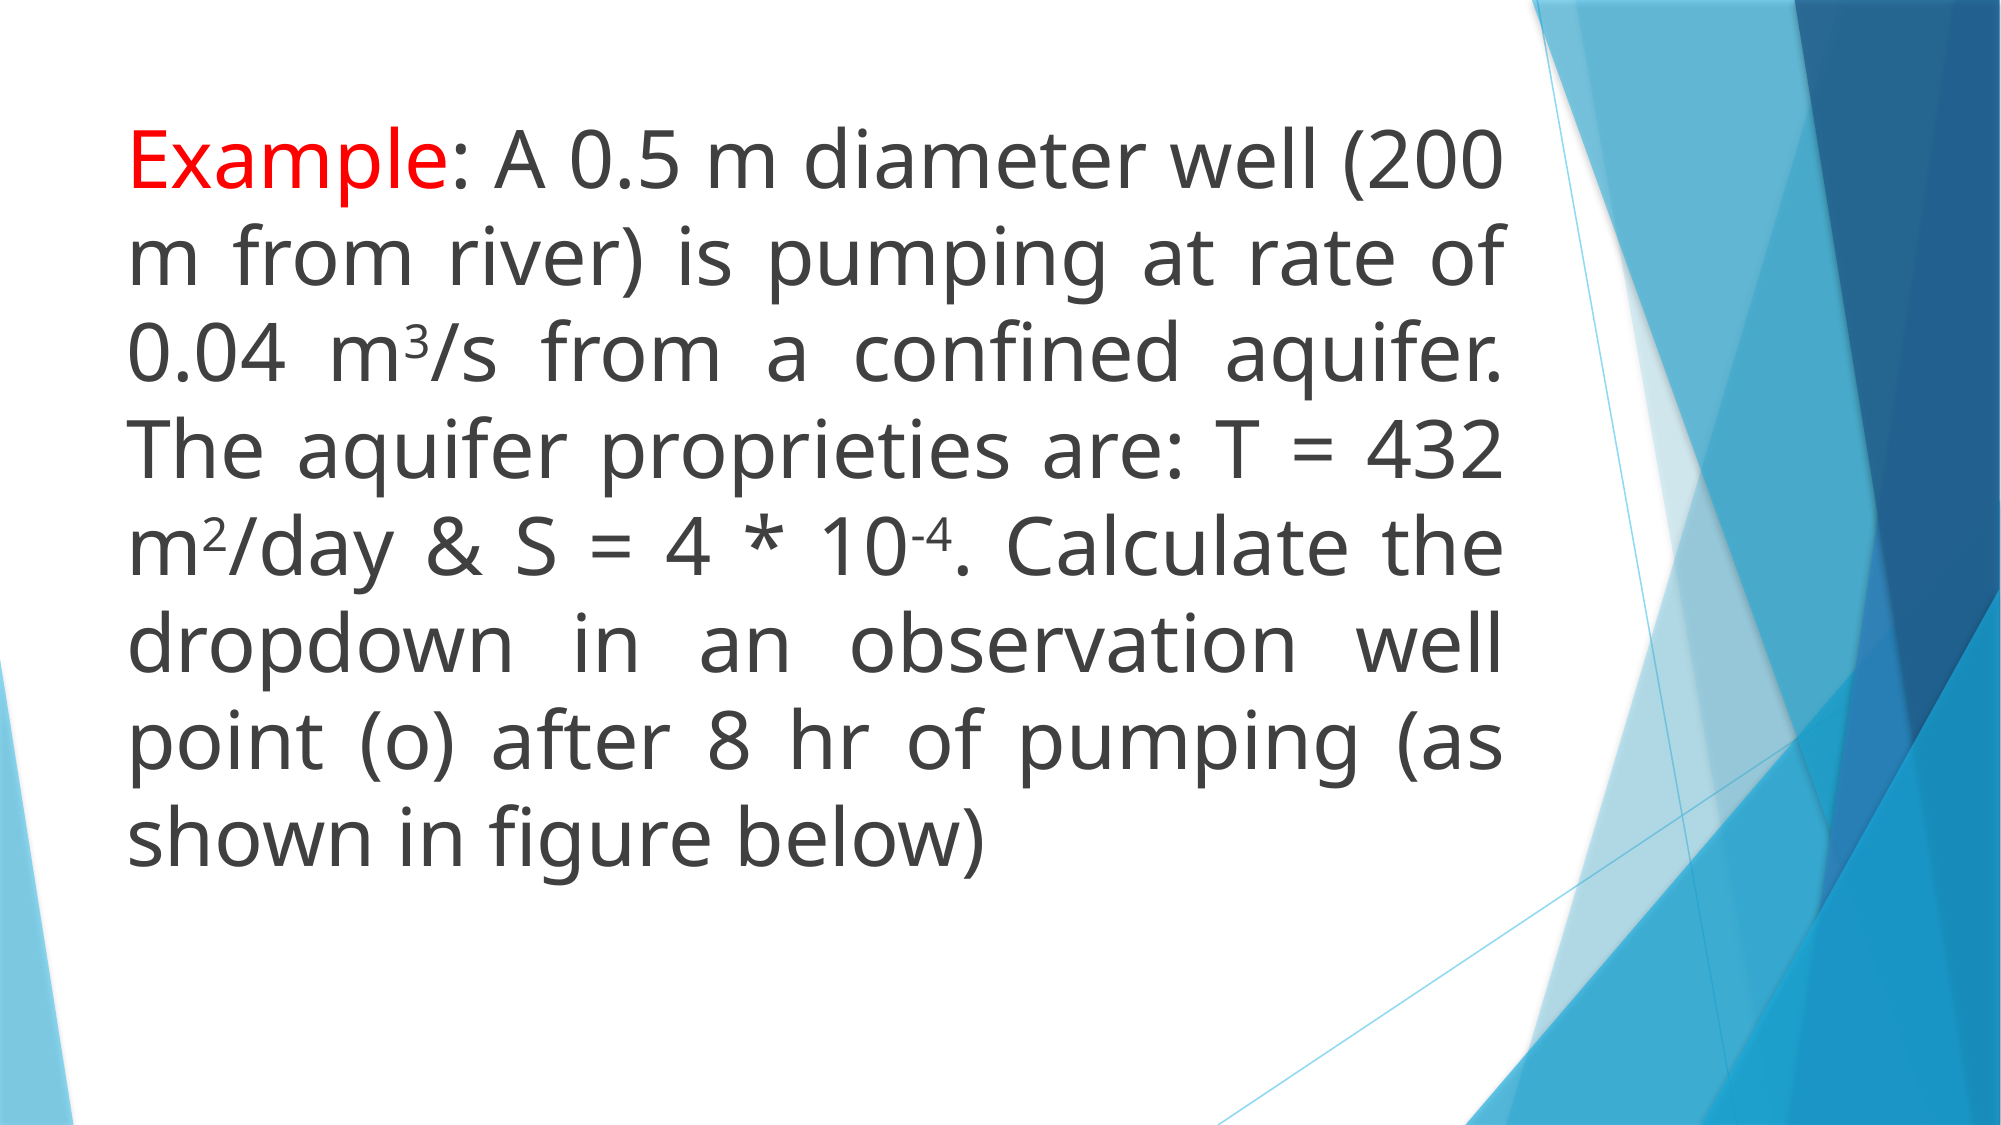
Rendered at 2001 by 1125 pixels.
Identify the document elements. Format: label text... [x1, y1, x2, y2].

list Example: A 0.5 m diameter well (200 m from river) is pumping at rate of 0.04 m3/s from a confined aquifer. The aquifer proprieties are: T = 432 m2/day & S = 4 * 10-4. Calculate the dropdown in an observation well point (o) after 8 hr of pumping (as shown in figure below) [111, 99, 1522, 991]
